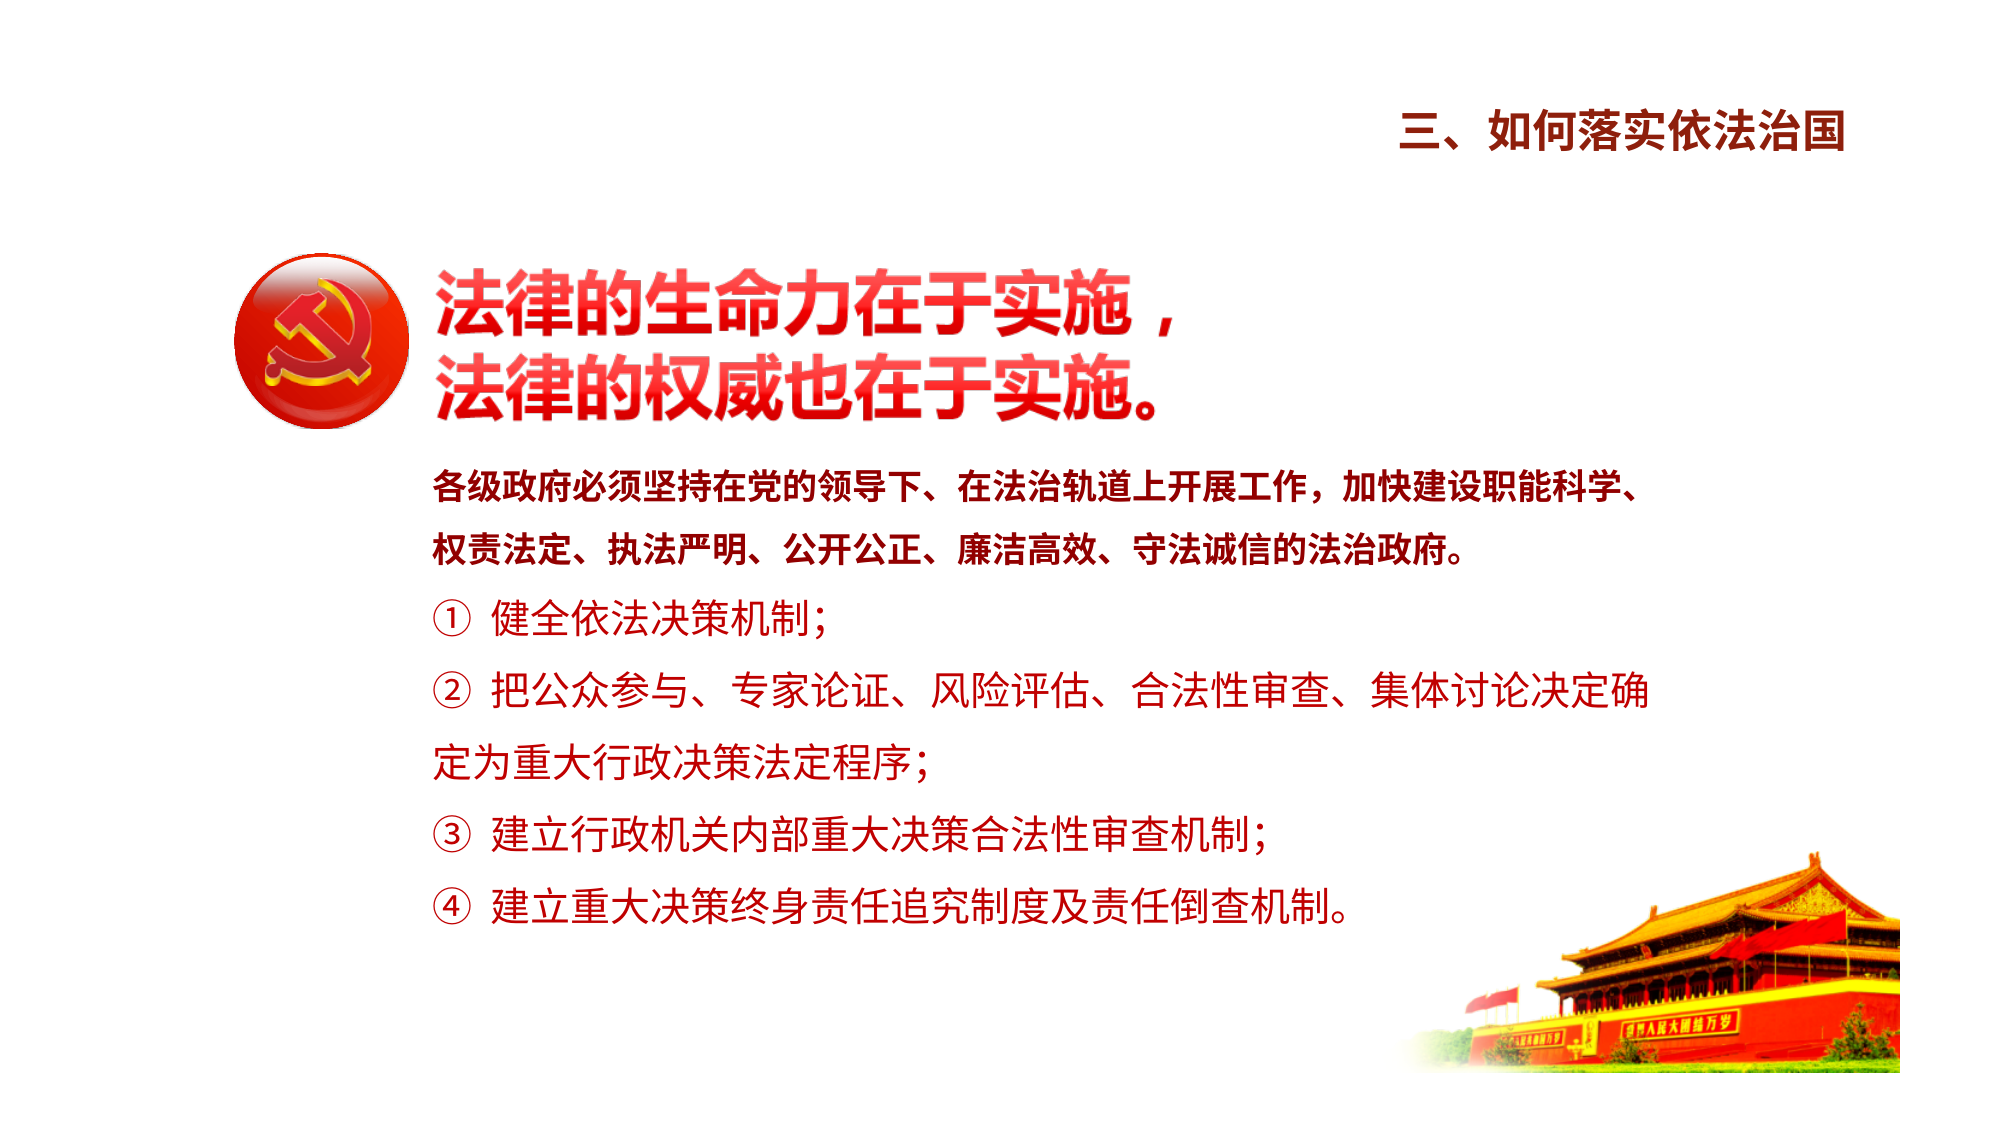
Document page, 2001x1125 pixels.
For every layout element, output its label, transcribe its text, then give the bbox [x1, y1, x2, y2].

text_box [234, 253, 392, 429]
picture [1382, 851, 1900, 1073]
picture [392, 238, 1284, 441]
text_box 三、如何落实依法治国 [1351, 94, 1894, 164]
text_box 各级政府必须坚持在党的领导下、在法治轨道上开展工作，加快建设职能科学、权责法定、执法严明、公开公正、廉洁高效、守法诚信的法治政府。 ① 健全依法决策机制； ② 把公众参与、专家论证、风险评估、合法性审查、集体讨论决定确定为重大行政决策法定程序； ③ 建立行政机关内部重大决策合法性审查机制； ④ 建立重大决策终身责任追究制度及责任倒查机制。 [417, 436, 1669, 937]
